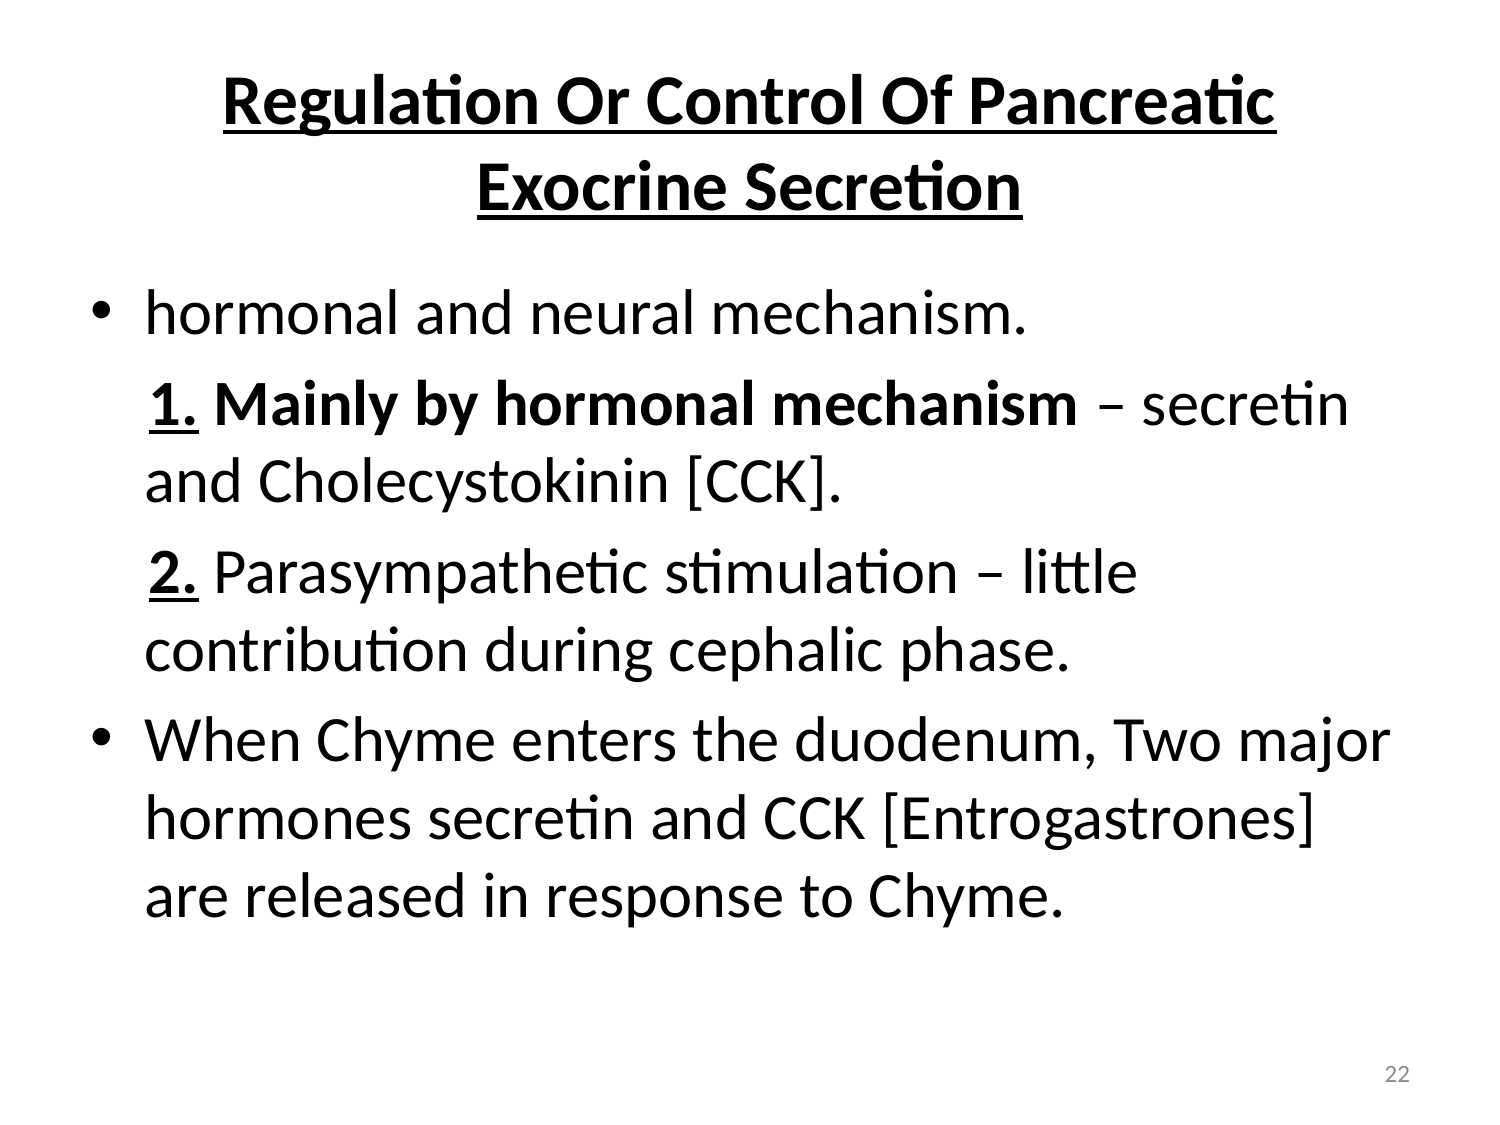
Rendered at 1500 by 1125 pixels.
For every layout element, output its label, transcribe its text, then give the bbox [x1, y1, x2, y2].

list hormonal and neural mechanism. 1. Mainly by hormonal mechanism – secretin and Cholecystokinin [CCK]. 2. Parasympathetic stimulation – little contribution during cephalic phase. When Chyme enters the duodenum, Two major hormones secretin and CCK [Entrogastrones] are released in response to Chyme. [75, 262, 1425, 1005]
title Regulation Or Control Of Pancreatic Exocrine Secretion [75, 45, 1425, 233]
slide_number 22 [1074, 1042, 1425, 1103]
